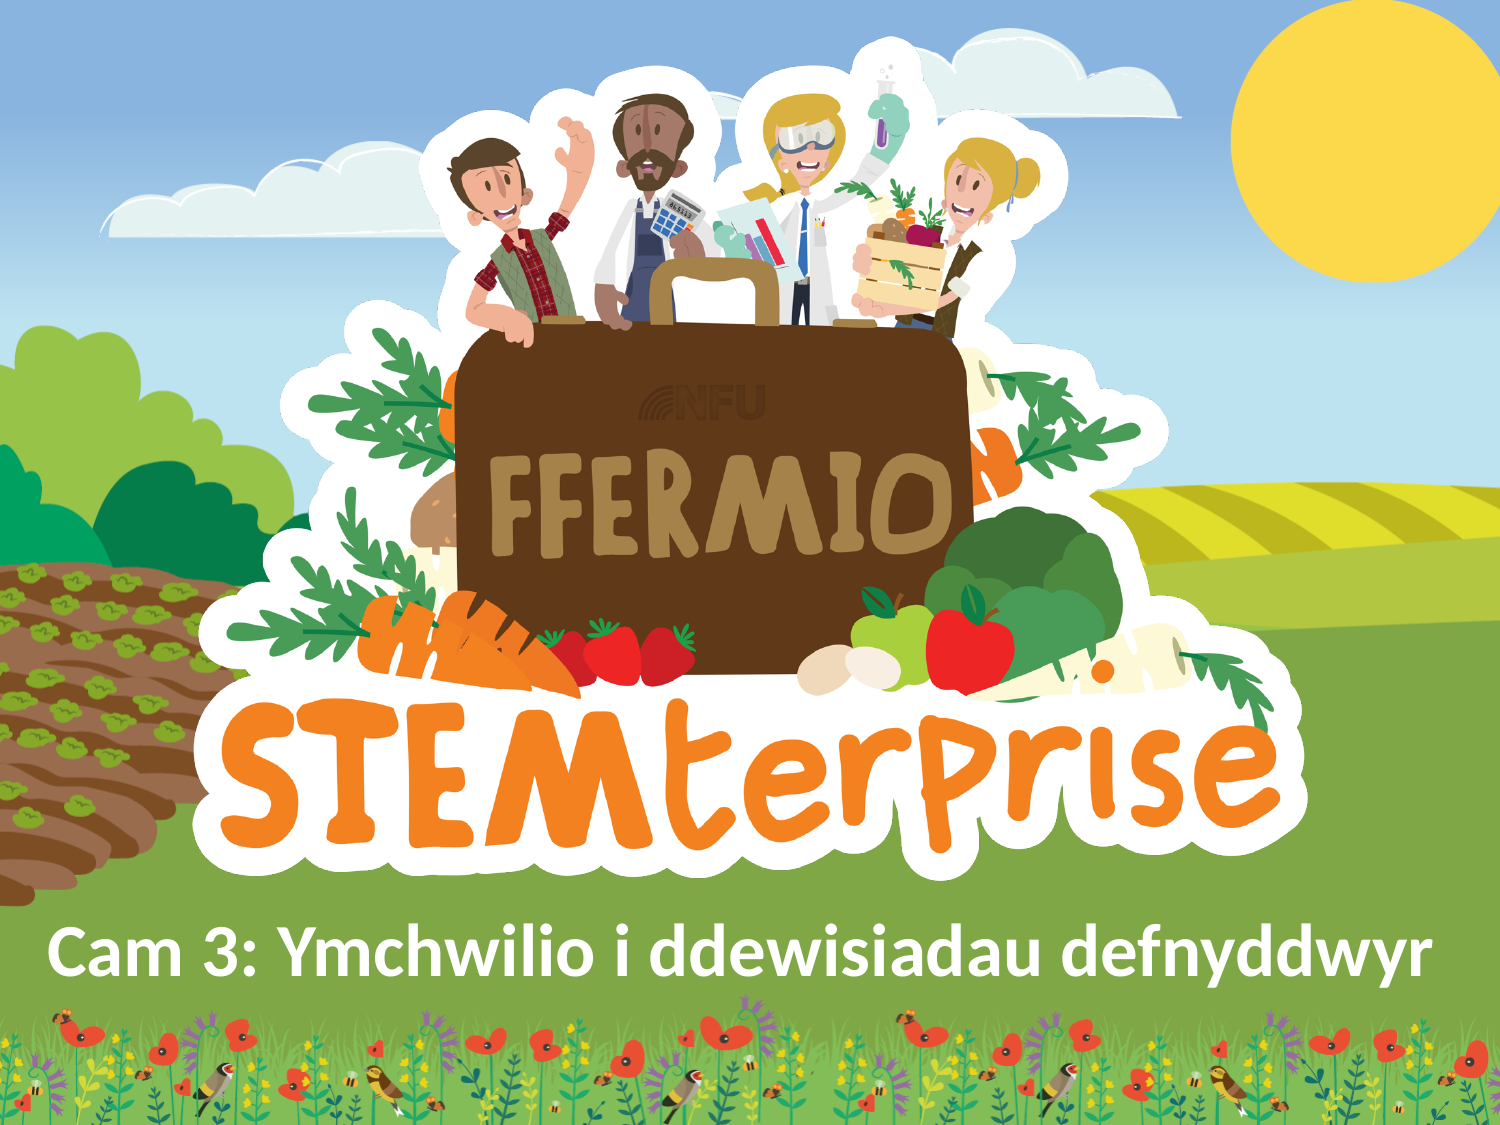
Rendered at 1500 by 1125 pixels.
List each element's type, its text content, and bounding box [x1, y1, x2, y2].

title Cam 3: Ymchwilio i ddewisiadau defnyddwyr [0, 857, 1500, 1035]
picture [0, 1035, 1500, 1125]
picture [0, 0, 1500, 857]
